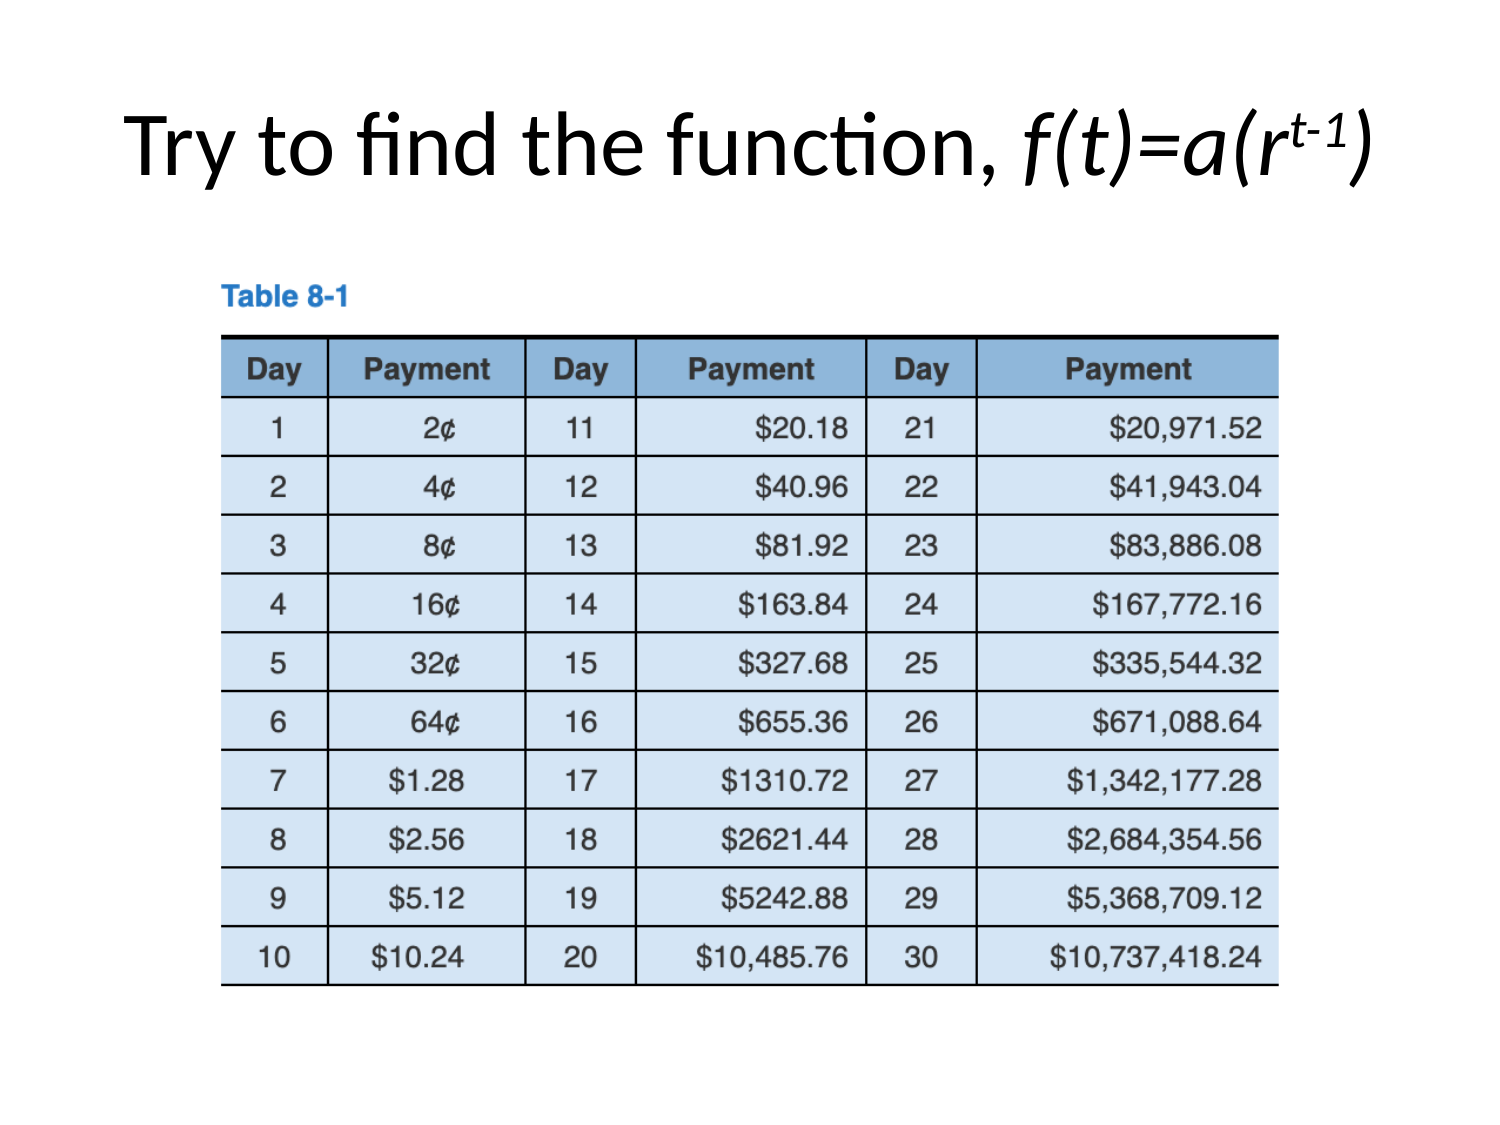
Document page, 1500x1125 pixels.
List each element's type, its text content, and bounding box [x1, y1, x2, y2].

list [74, 262, 1426, 1006]
title Try to find the function, f(t)=a(rt-1) [75, 45, 1425, 233]
